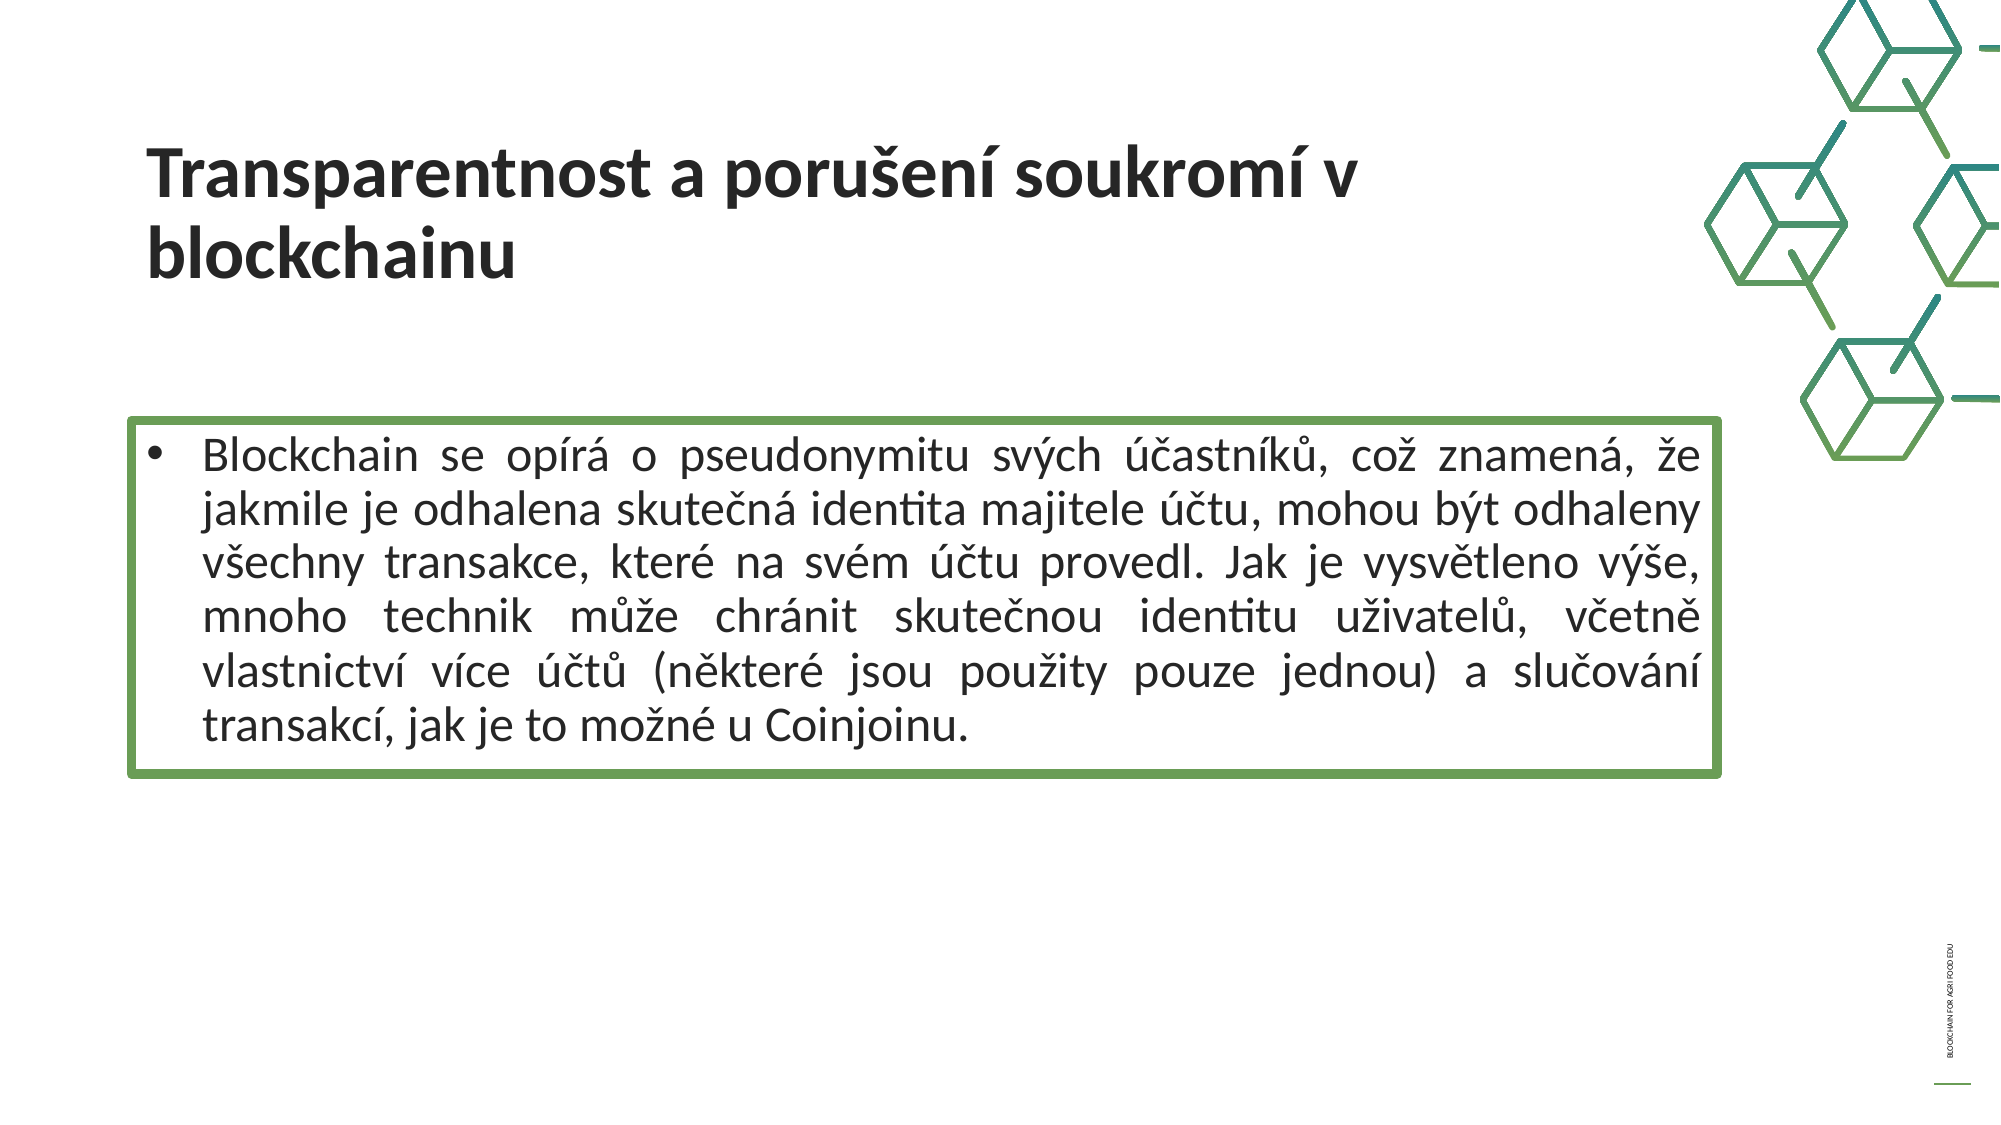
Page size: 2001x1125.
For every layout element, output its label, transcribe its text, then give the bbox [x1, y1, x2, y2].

list Blockchain se opírá o pseudonymitu svých účastníků, což znamená, že jakmile je odhalena skutečná identita majitele účtu, mohou být odhaleny všechny transakce, které na svém účtu provedl. Jak je vysvětleno výše, mnoho technik může chránit skutečnou identitu uživatelů, včetně vlastnictví více účtů (některé jsou použity pouze jednou) a slučování transakcí, jak je to možné u Coinjoinu. [131, 420, 1718, 775]
list Transparentnost a porušení soukromí v blockchainu [130, 124, 1698, 257]
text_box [1703, 0, 2000, 462]
